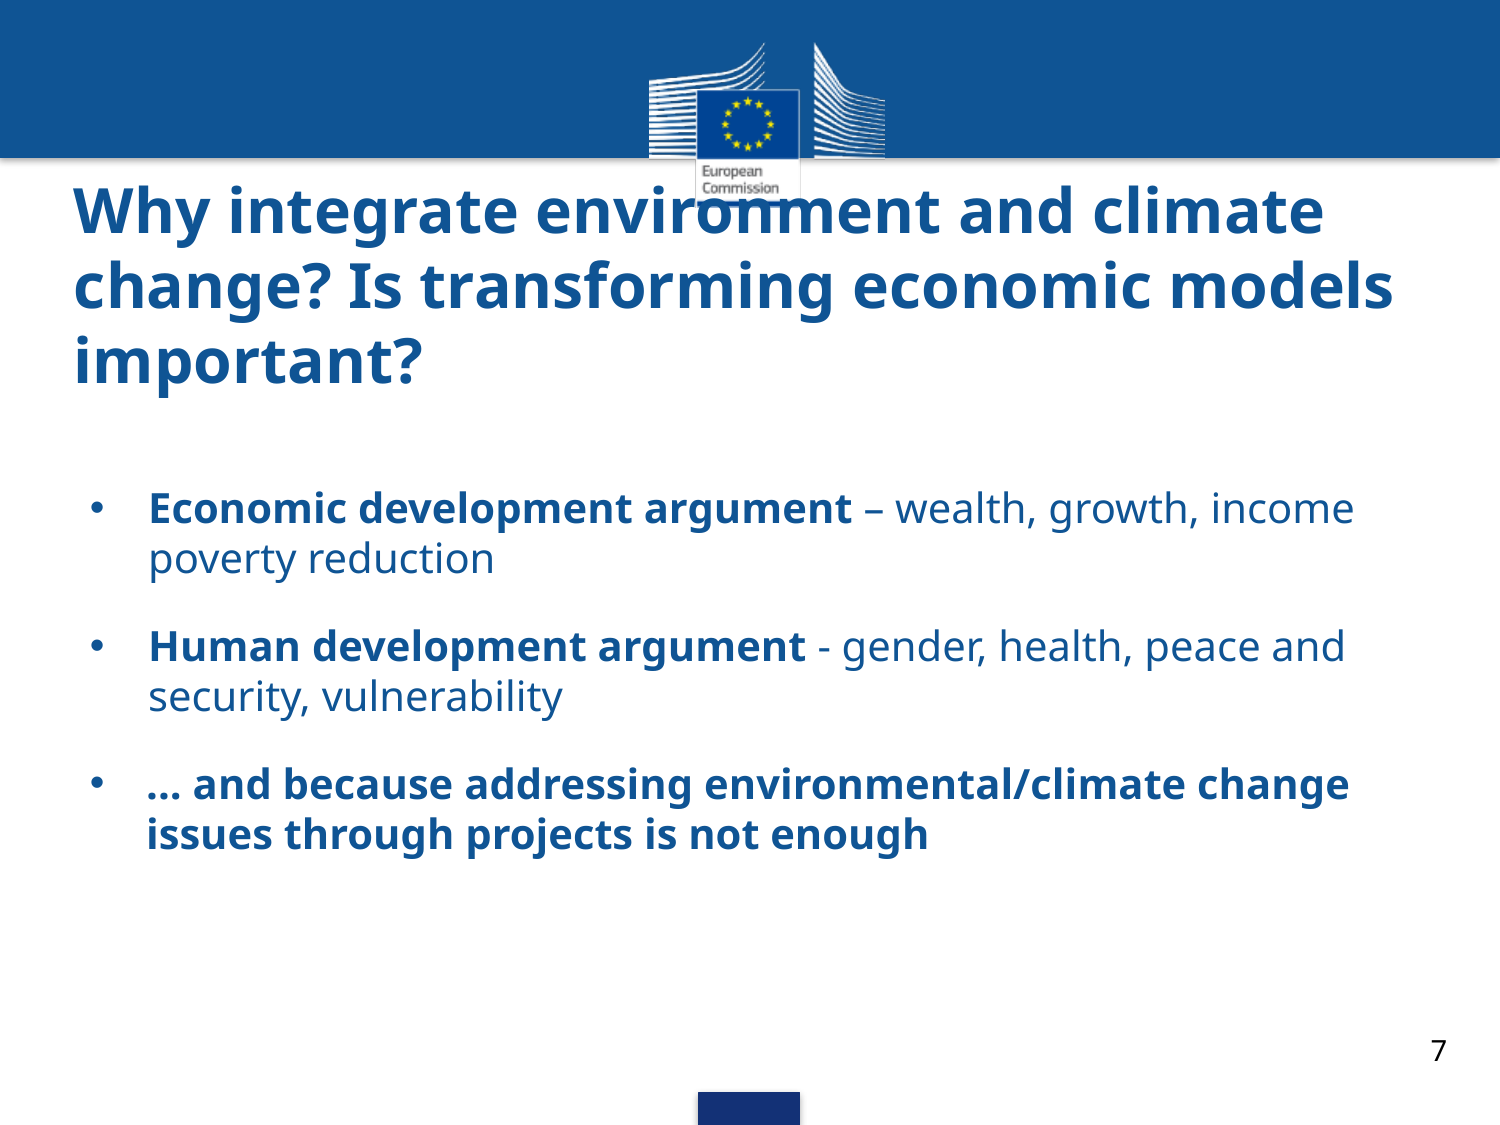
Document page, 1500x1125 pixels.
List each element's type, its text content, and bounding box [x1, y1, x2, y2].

slide_number 7 [1112, 1024, 1463, 1103]
title Why integrate environment and climate change? Is transforming economic models important? [0, 163, 1500, 404]
text_box Economic development argument – wealth, growth, income poverty reduction Human development argument - gender, health, peace and security, vulnerability ... and because addressing environmental/climate change issues through projects is not enough [74, 474, 1425, 865]
picture [649, 42, 885, 163]
